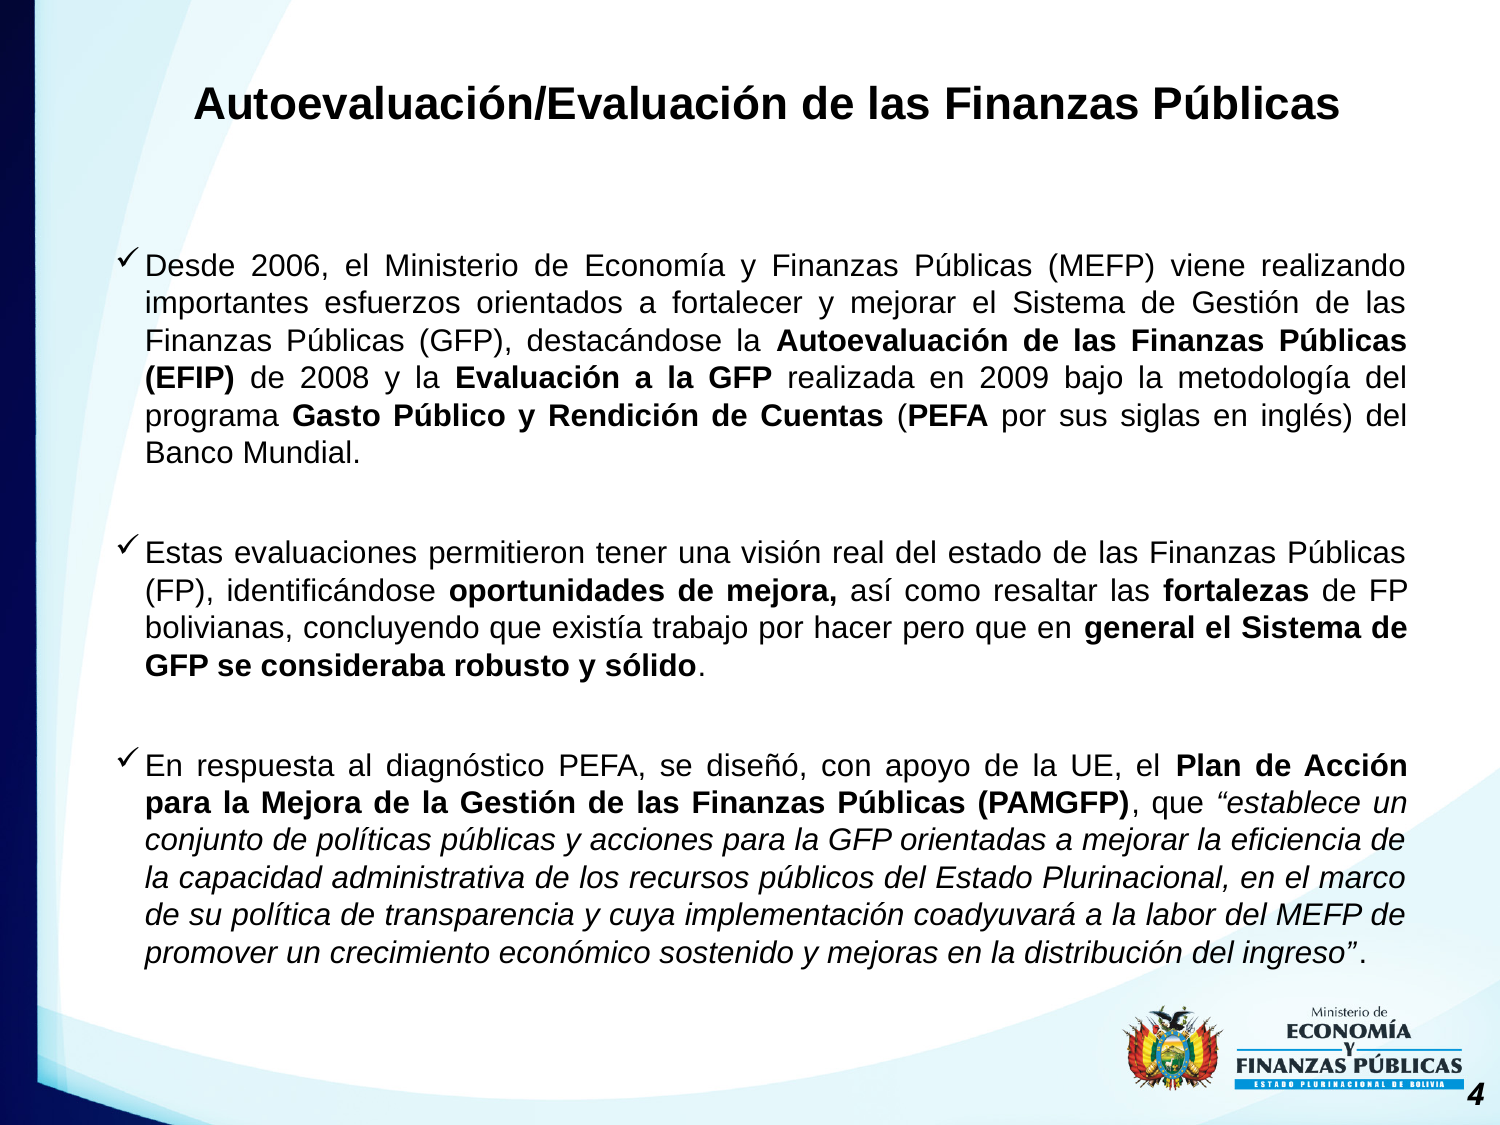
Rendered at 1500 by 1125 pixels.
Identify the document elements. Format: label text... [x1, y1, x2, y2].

text_box Autoevaluación/Evaluación de las Finanzas Públicas [35, 66, 1500, 197]
slide_number 4 [1124, 1046, 1500, 1125]
text_box Desde 2006, el Ministerio de Economía y Finanzas Públicas (MEFP) viene realizando importantes esfuerzos orientados a fortalecer y mejorar el Sistema de Gestión de las Finanzas Públicas (GFP), destacándose la Autoevaluación de las Finanzas Públicas (EFIP) de 2008 y la Evaluación a la GFP realizada en 2009 bajo la metodología del programa Gasto Público y Rendición de Cuentas (PEFA por sus siglas en inglés) del Banco Mundial. Estas evaluaciones permitieron tener una visión real del estado de las Finanzas Públicas (FP), identificándose oportunidades de mejora, así como resaltar las fortalezas de FP bolivianas, concluyendo que existía trabajo por hacer pero que en general el Sistema de GFP se consideraba robusto y sólido. En respuesta al diagnóstico PEFA, se diseñó, con apoyo de la UE, el Plan de Acción para la Mejora de la Gestión de las Finanzas Públicas (PAMGFP), que “establece un conjunto de políticas públicas y acciones para la GFP orientadas a mejorar la eficiencia de la capacidad administrativa de los recursos públicos del Estado Plurinacional, en el marco de su política de transparencia y cuya implementación coadyuvará a la labor del MEFP de promover un crecimiento económico sostenido y mejoras en la distribución del ingreso”. [100, 237, 1424, 977]
picture [0, 0, 1500, 1125]
